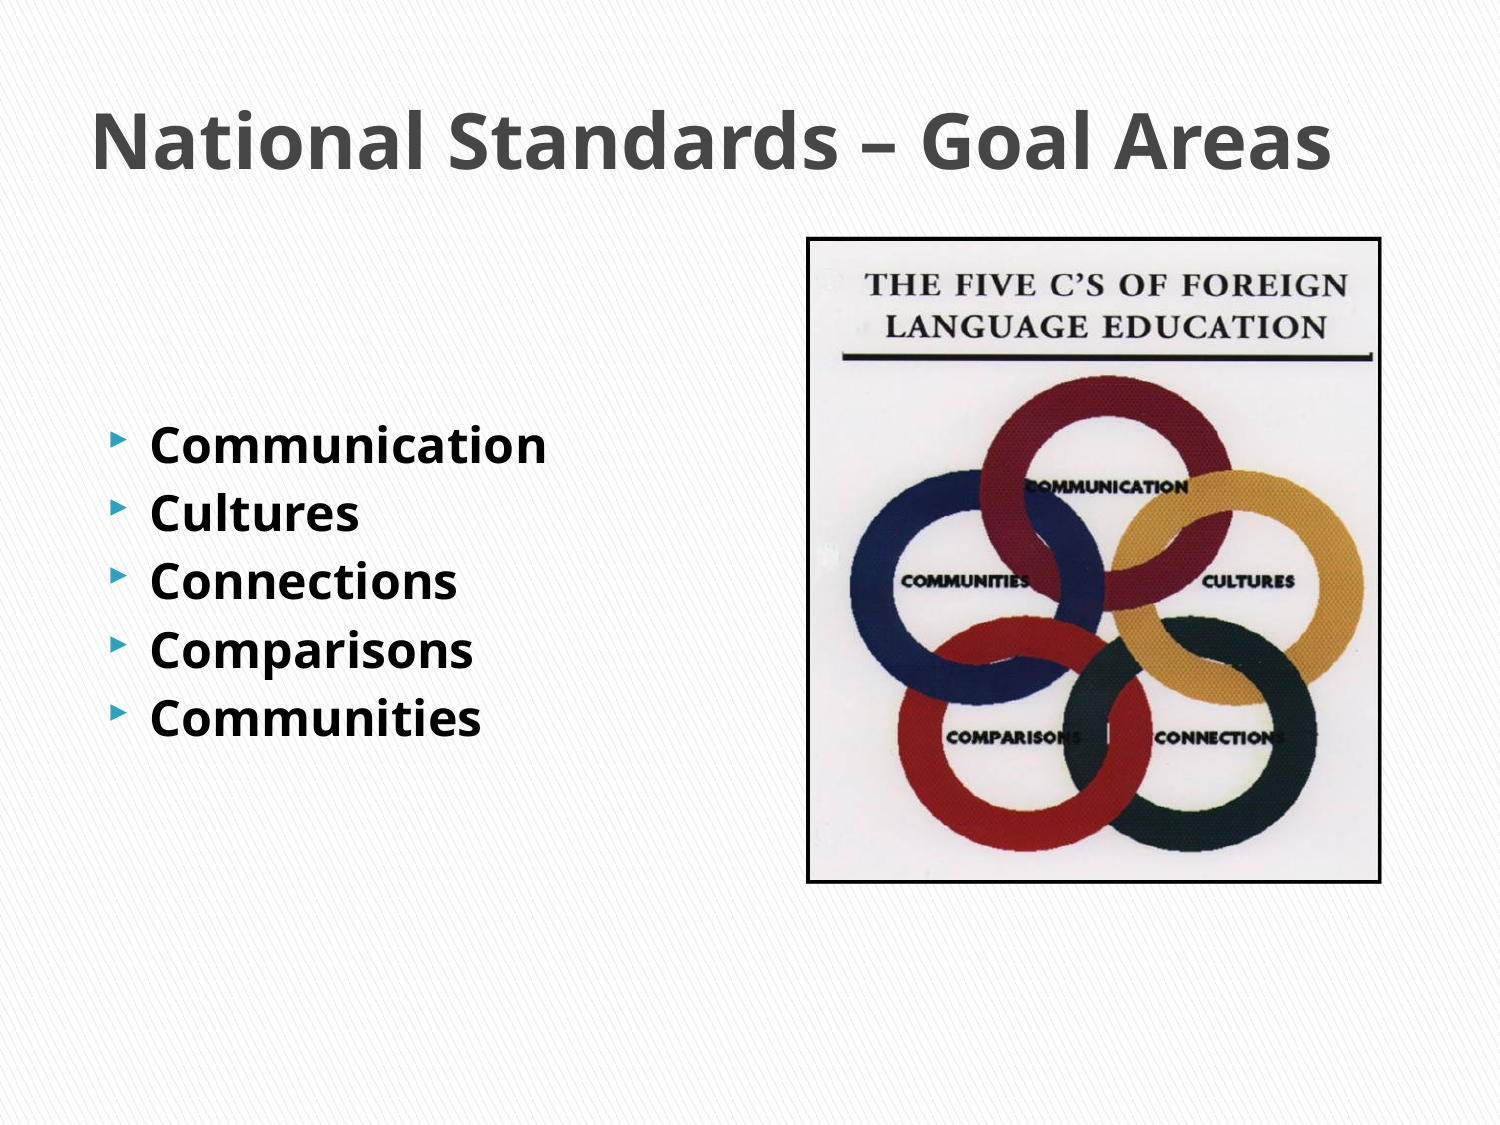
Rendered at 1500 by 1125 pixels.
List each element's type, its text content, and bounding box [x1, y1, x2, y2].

list Communication Cultures Connections Comparisons Communities [75, 337, 738, 884]
title National Standards – Goal Areas [75, 44, 1425, 233]
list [805, 236, 1382, 884]
